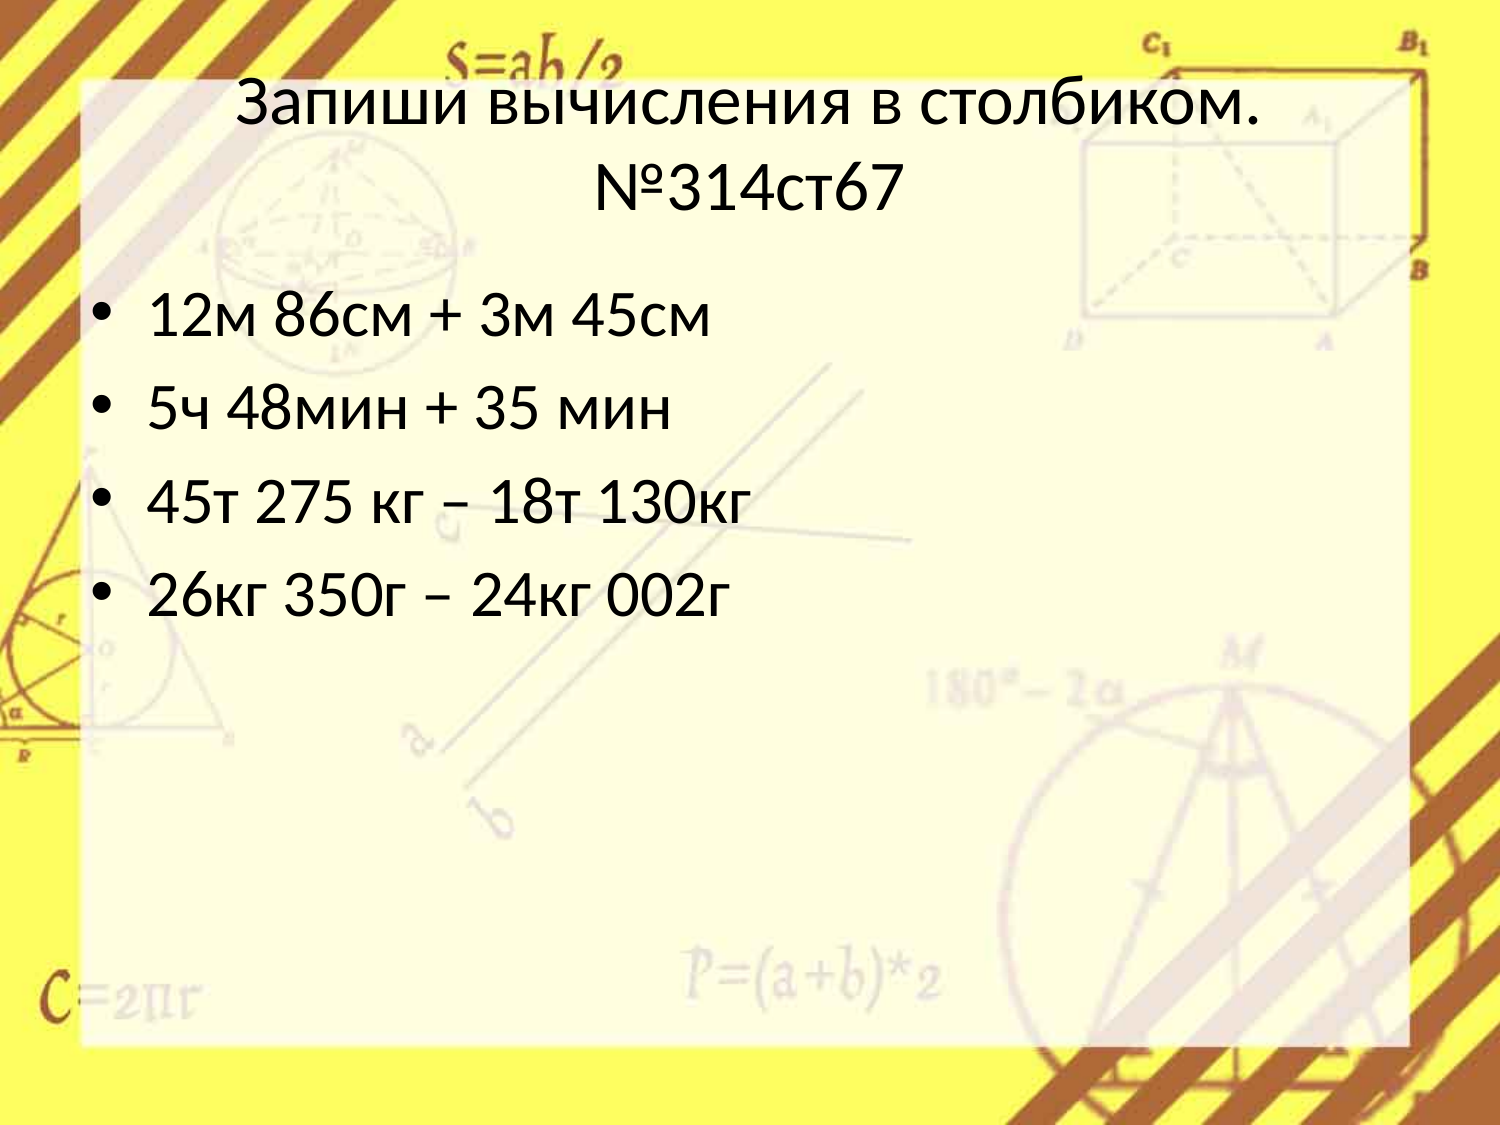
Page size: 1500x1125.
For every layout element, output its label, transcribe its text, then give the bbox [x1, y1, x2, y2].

title Запиши вычисления в столбиком. №314ст67 [75, 45, 1425, 233]
picture [0, 0, 1500, 1125]
list 12м 86см + 3м 45см 5ч 48мин + 35 мин 45т 275 кг – 18т 130кг 26кг 350г – 24кг 002г [75, 262, 1425, 1005]
